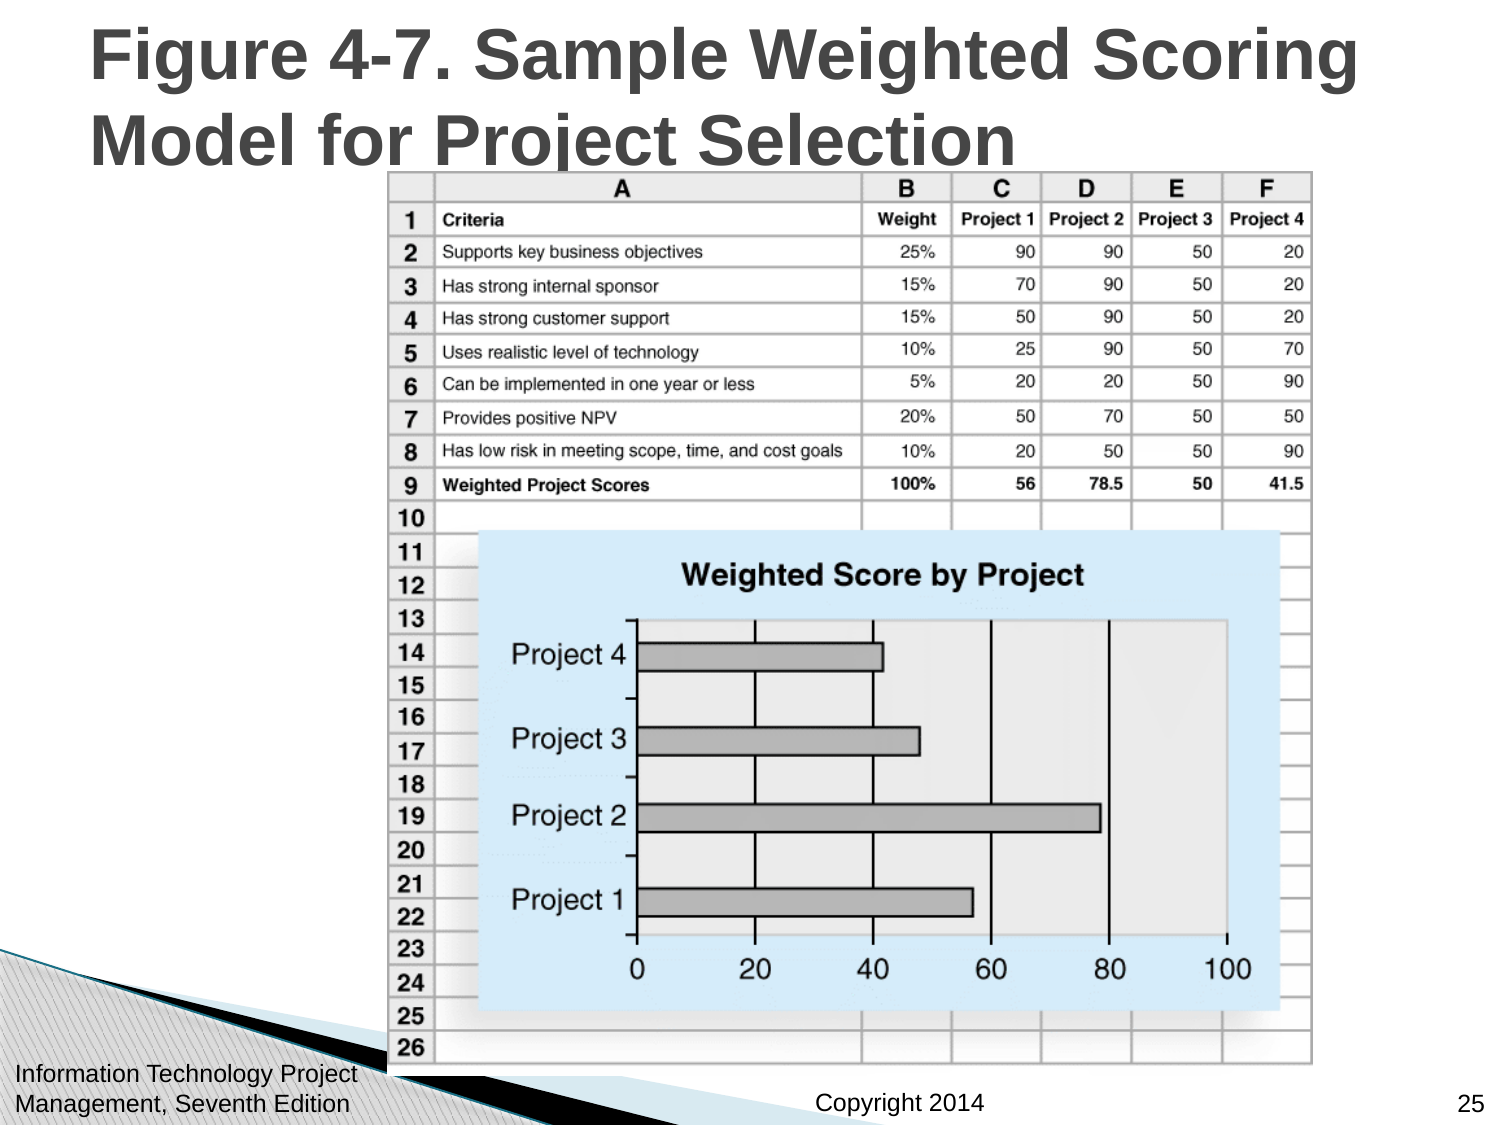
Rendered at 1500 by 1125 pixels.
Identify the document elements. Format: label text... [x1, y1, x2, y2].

picture [387, 171, 1313, 1076]
footer Information Technology Project Management, Seventh Edition [0, 1065, 386, 1125]
title Figure 4-7. Sample Weighted Scoring Model for Project Selection [75, 0, 1425, 188]
slide_number 25 [1412, 1065, 1500, 1125]
